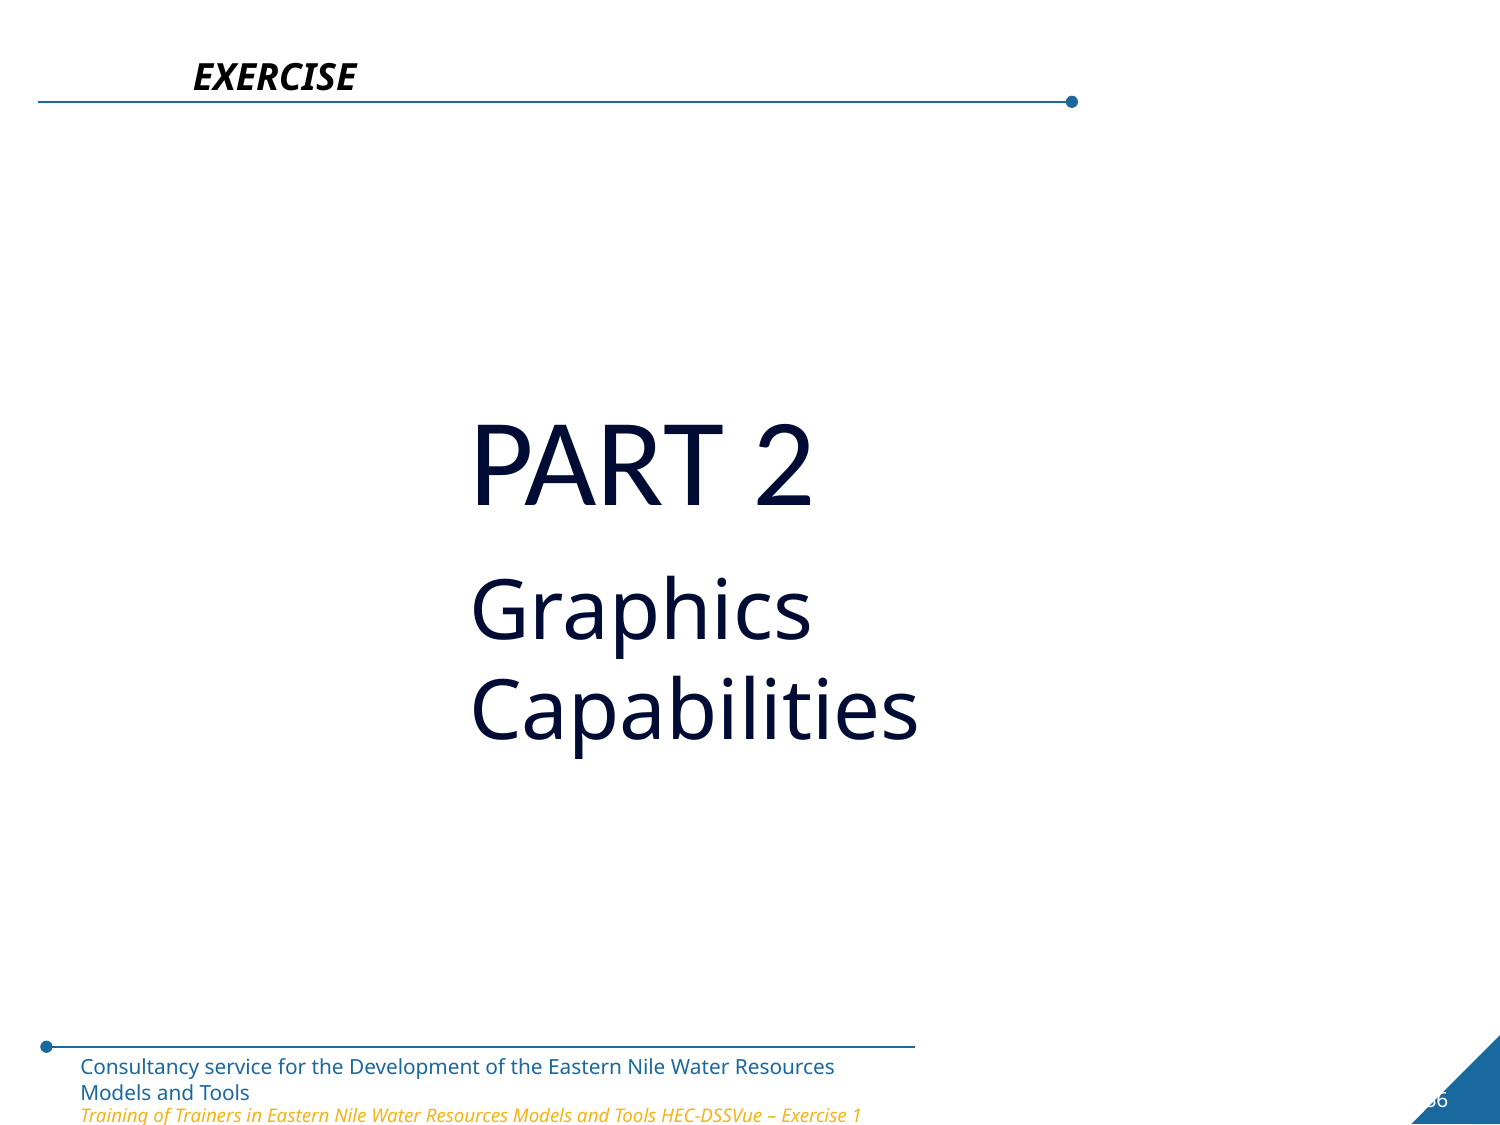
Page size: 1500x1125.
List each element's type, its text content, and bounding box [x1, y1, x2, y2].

list PART 2 Graphics Capabilities [454, 373, 1140, 811]
text_box EXERCISE [178, 22, 1468, 106]
